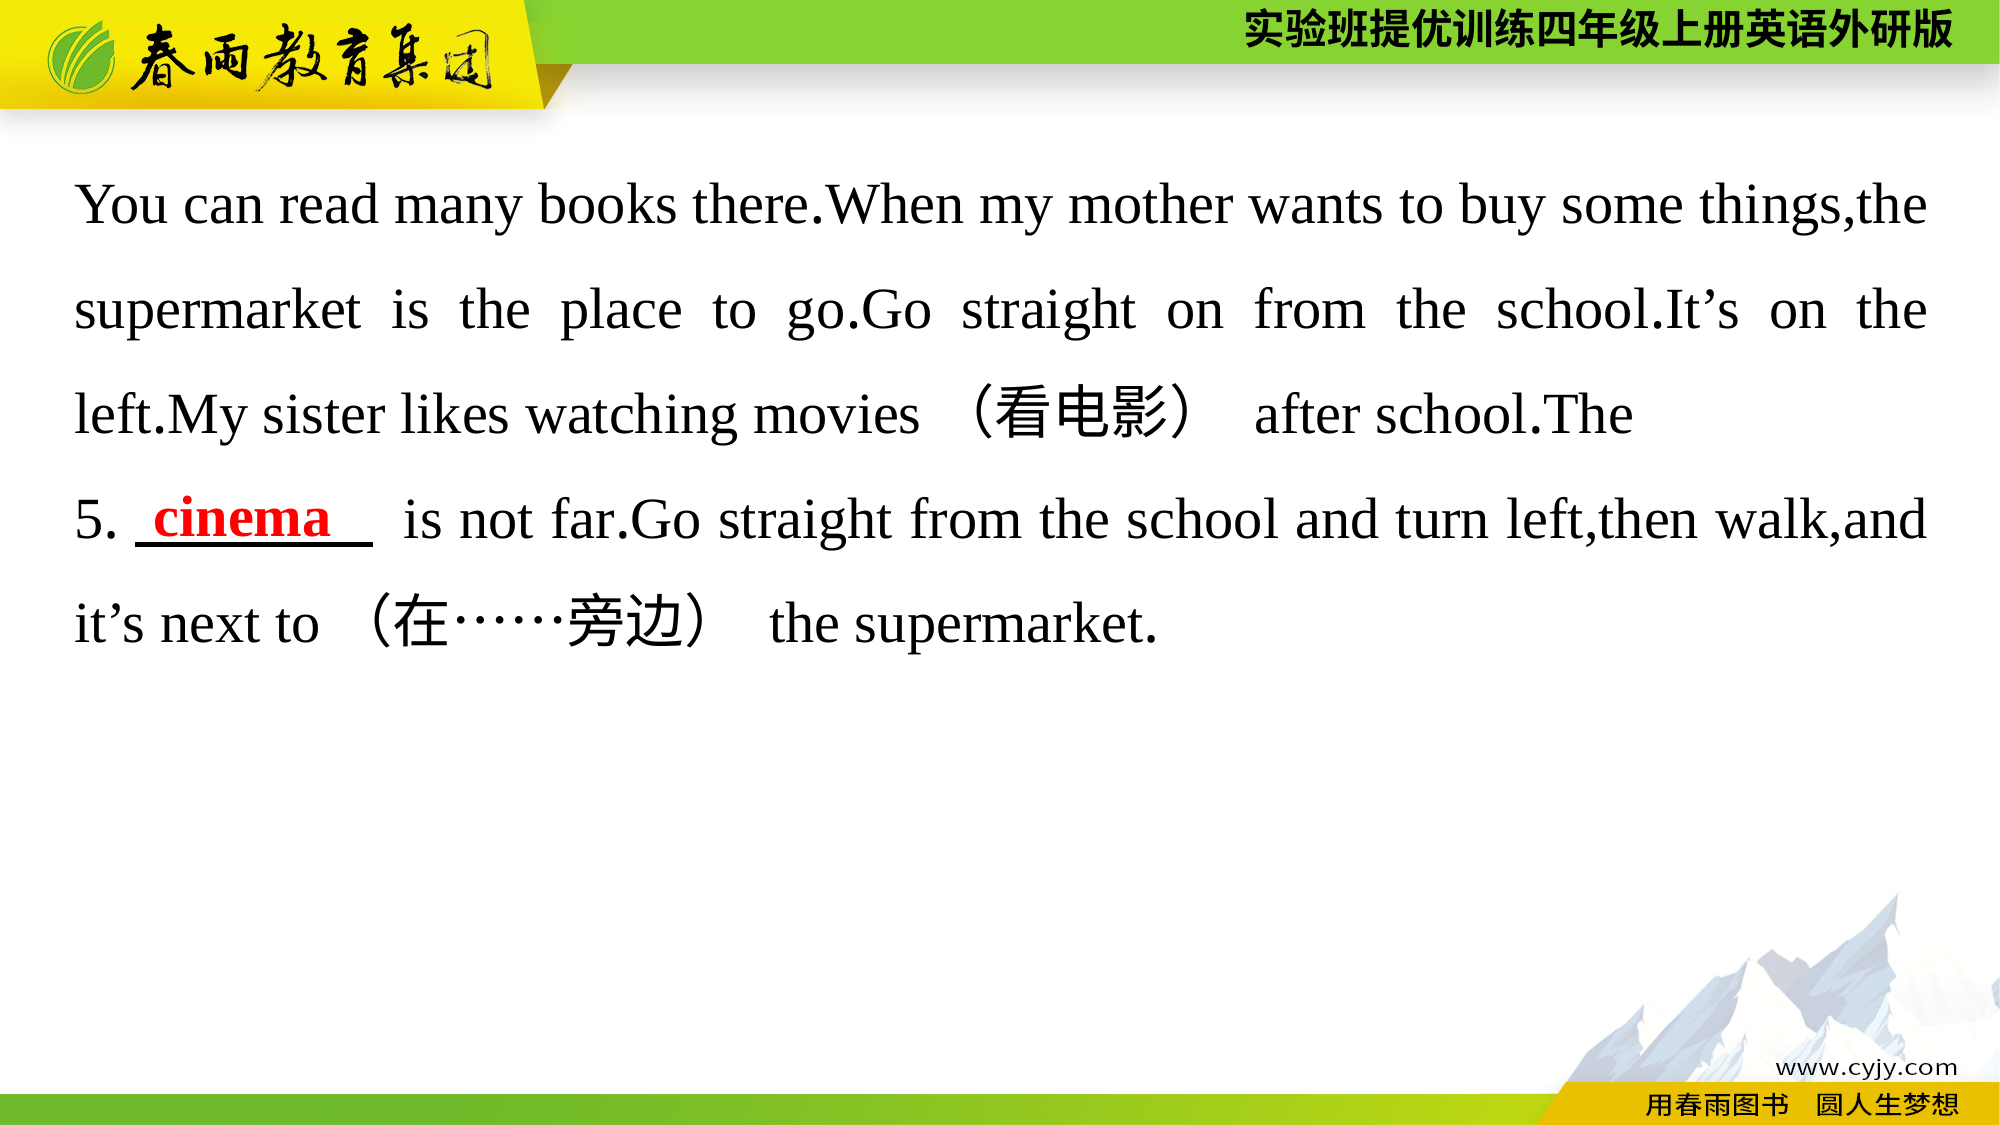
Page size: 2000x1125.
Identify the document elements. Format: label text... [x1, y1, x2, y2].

text_box cinema [138, 435, 347, 556]
list You can read many books there.When my mother wants to buy some things,the supermarket is the place to go.Go straight on from the school.It’s on the left.My sister likes watching movies（看电影） after school.The 5. is not far.Go straight from the school and turn left,then walk,and it’s next to（在……旁边） the supermarket. [59, 122, 1944, 655]
picture [0, 0, 2000, 1125]
